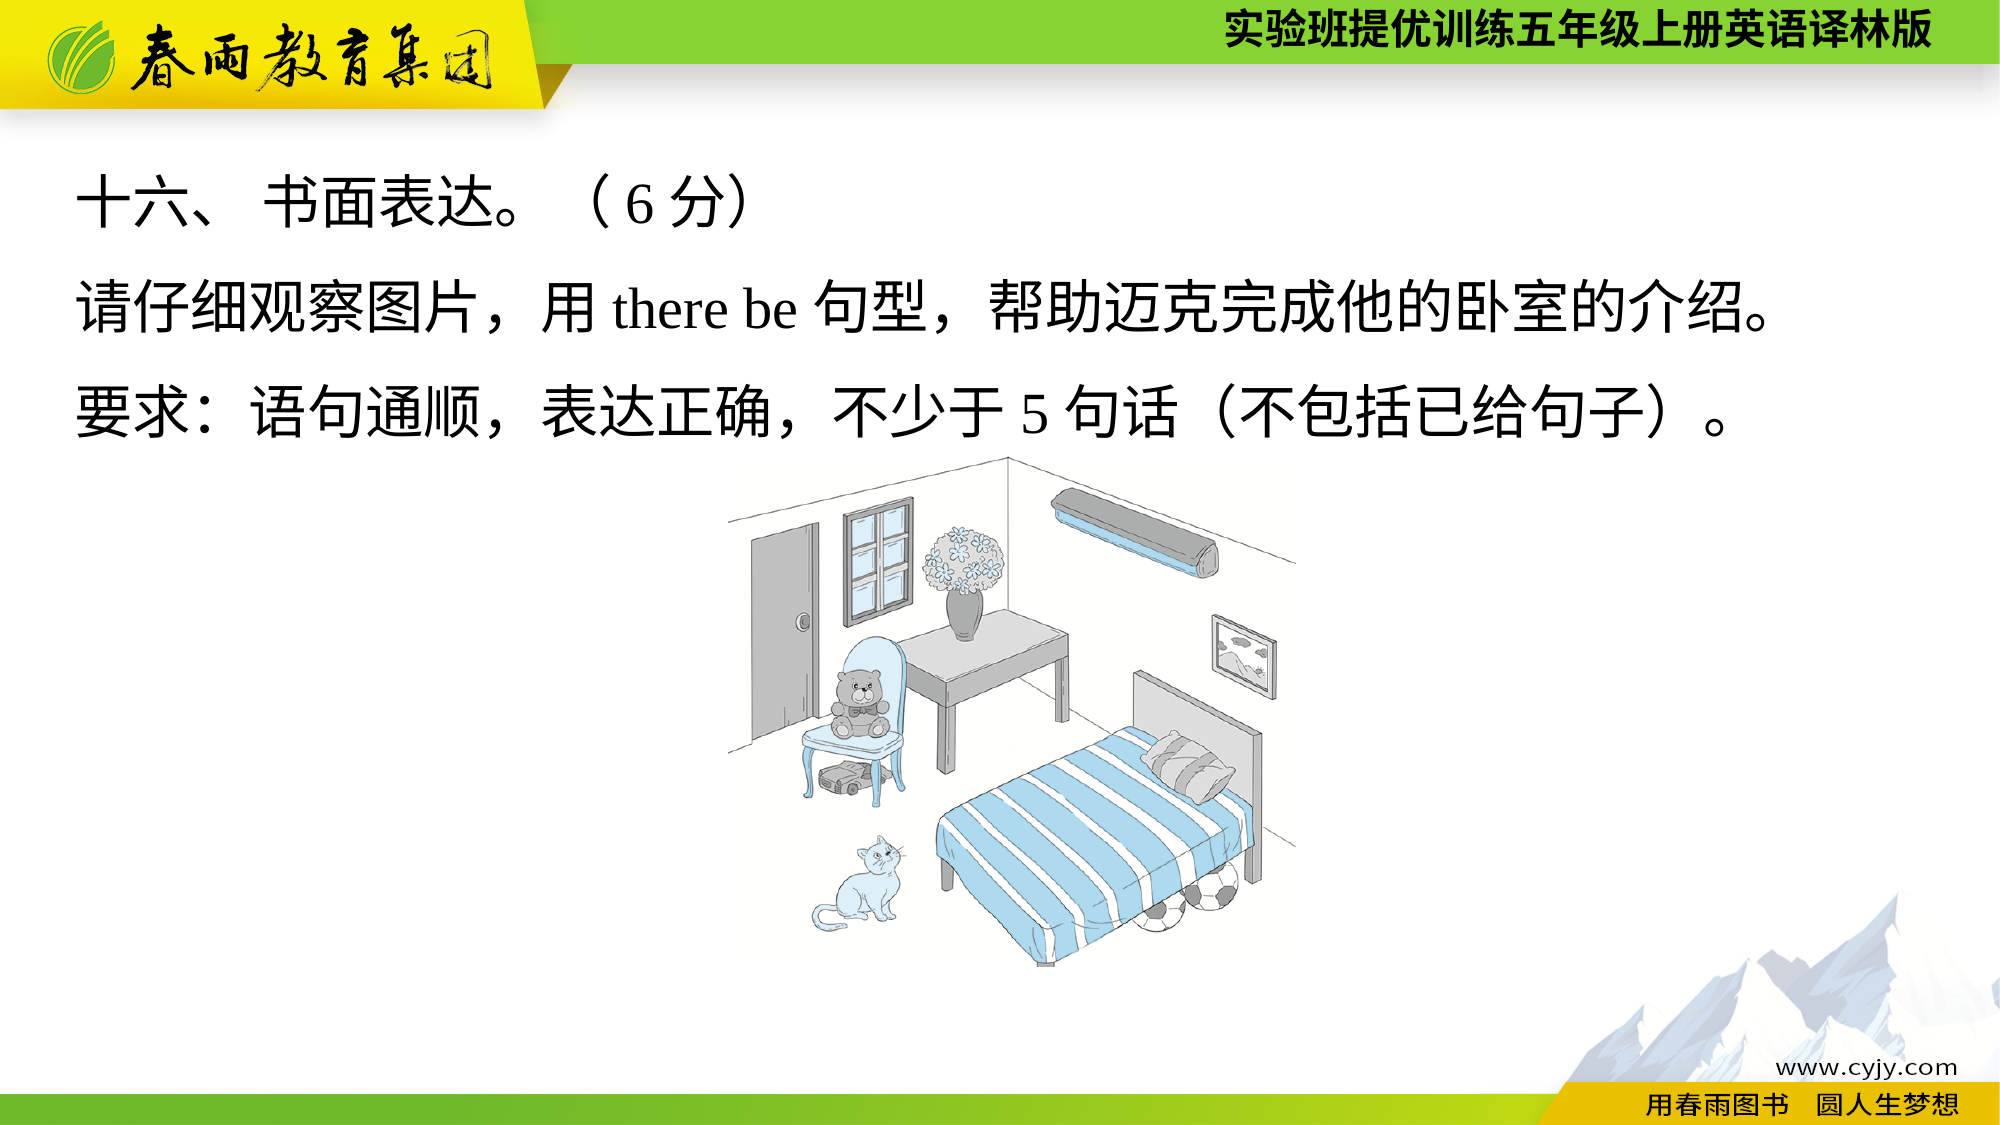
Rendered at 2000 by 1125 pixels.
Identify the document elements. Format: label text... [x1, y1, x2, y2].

list 十六、 书面表达。（6分） 请仔细观察图片，用there be句型，帮助迈克完成他的卧室的介绍。 要求：语句通顺，表达正确，不少于5句话（不包括已给句子）。 [59, 122, 1944, 443]
picture [0, 0, 2000, 1125]
